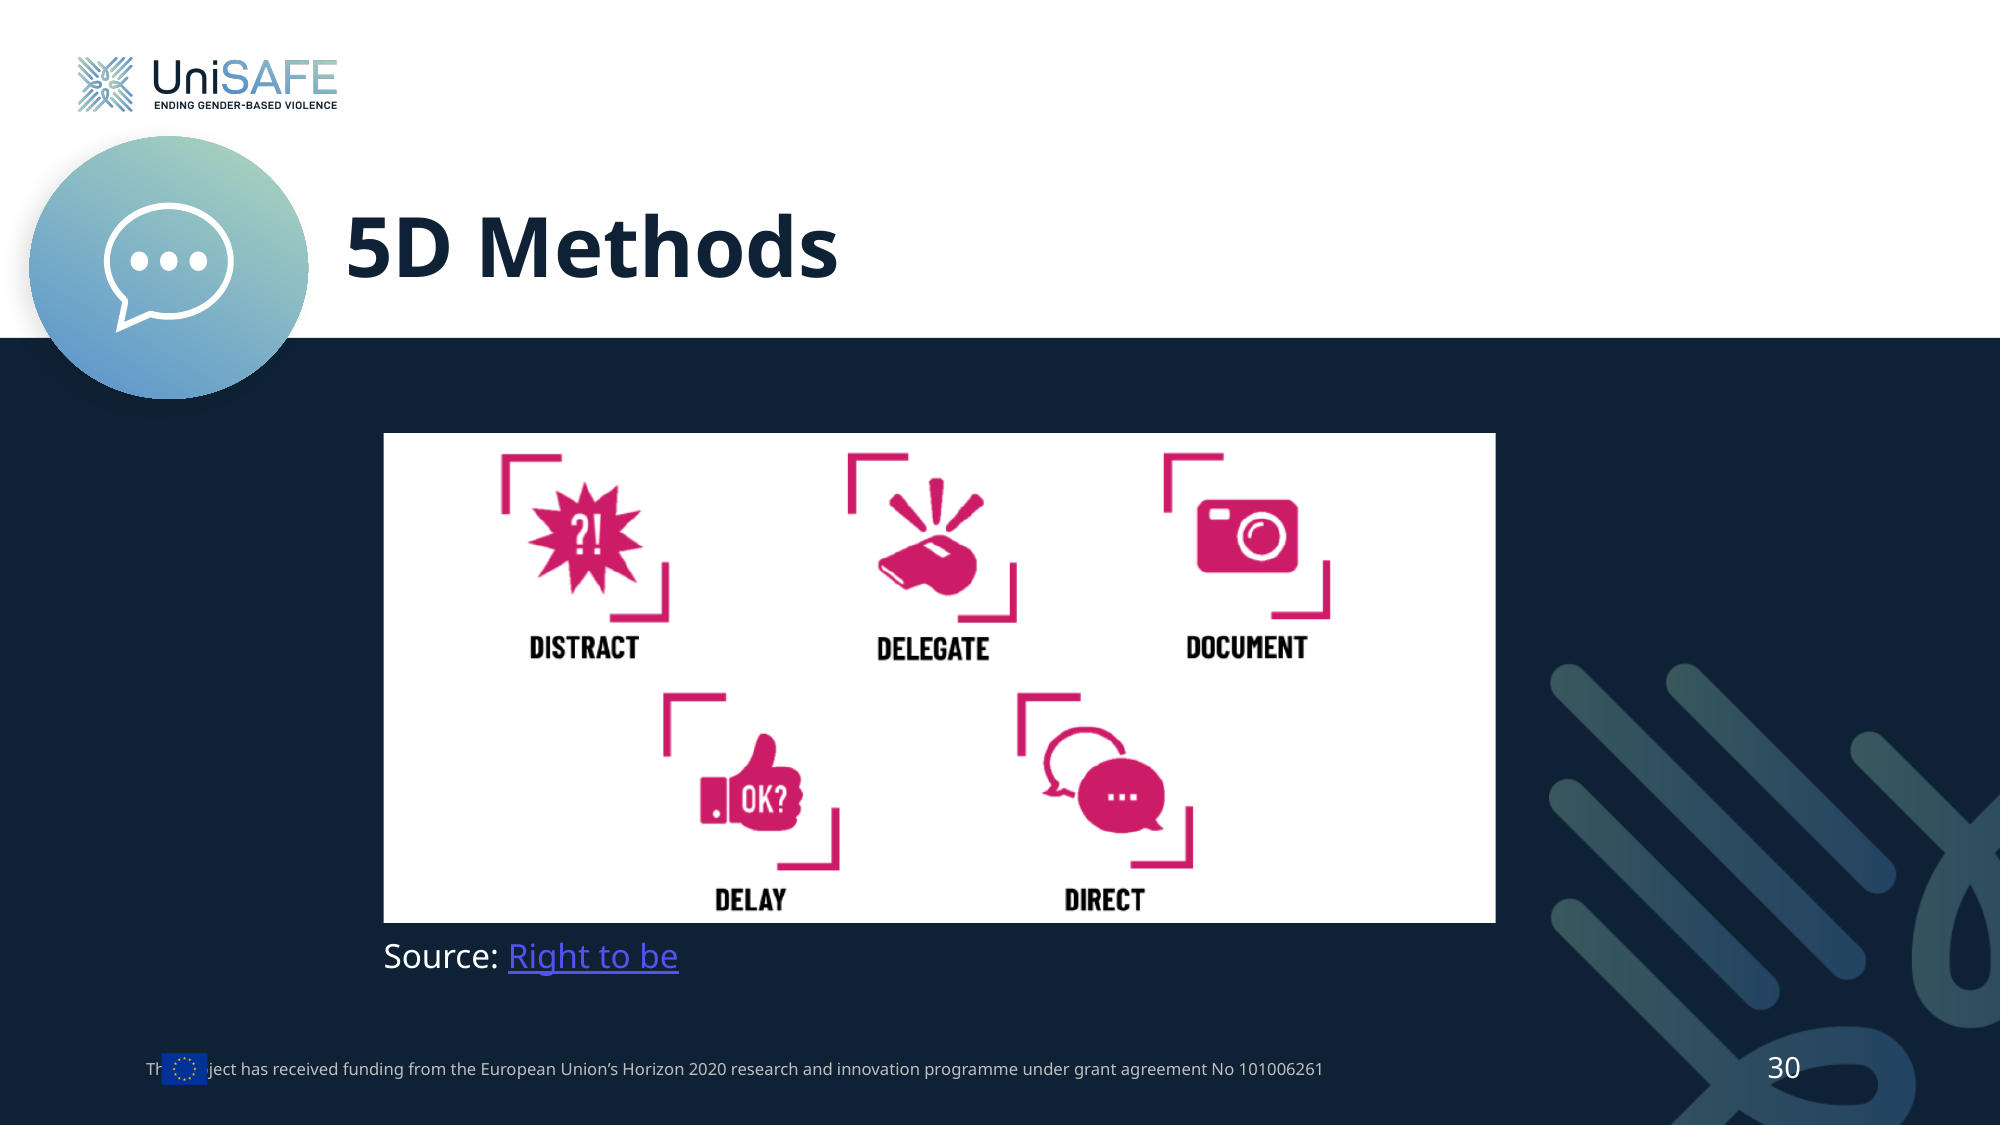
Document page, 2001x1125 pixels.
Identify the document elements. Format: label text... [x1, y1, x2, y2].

title 5D Methods [345, 173, 2000, 302]
picture [78, 57, 337, 112]
text_box [103, 202, 234, 333]
text_box Source: Right to be [383, 904, 2000, 1033]
picture [383, 433, 1496, 923]
text_box [28, 135, 310, 401]
